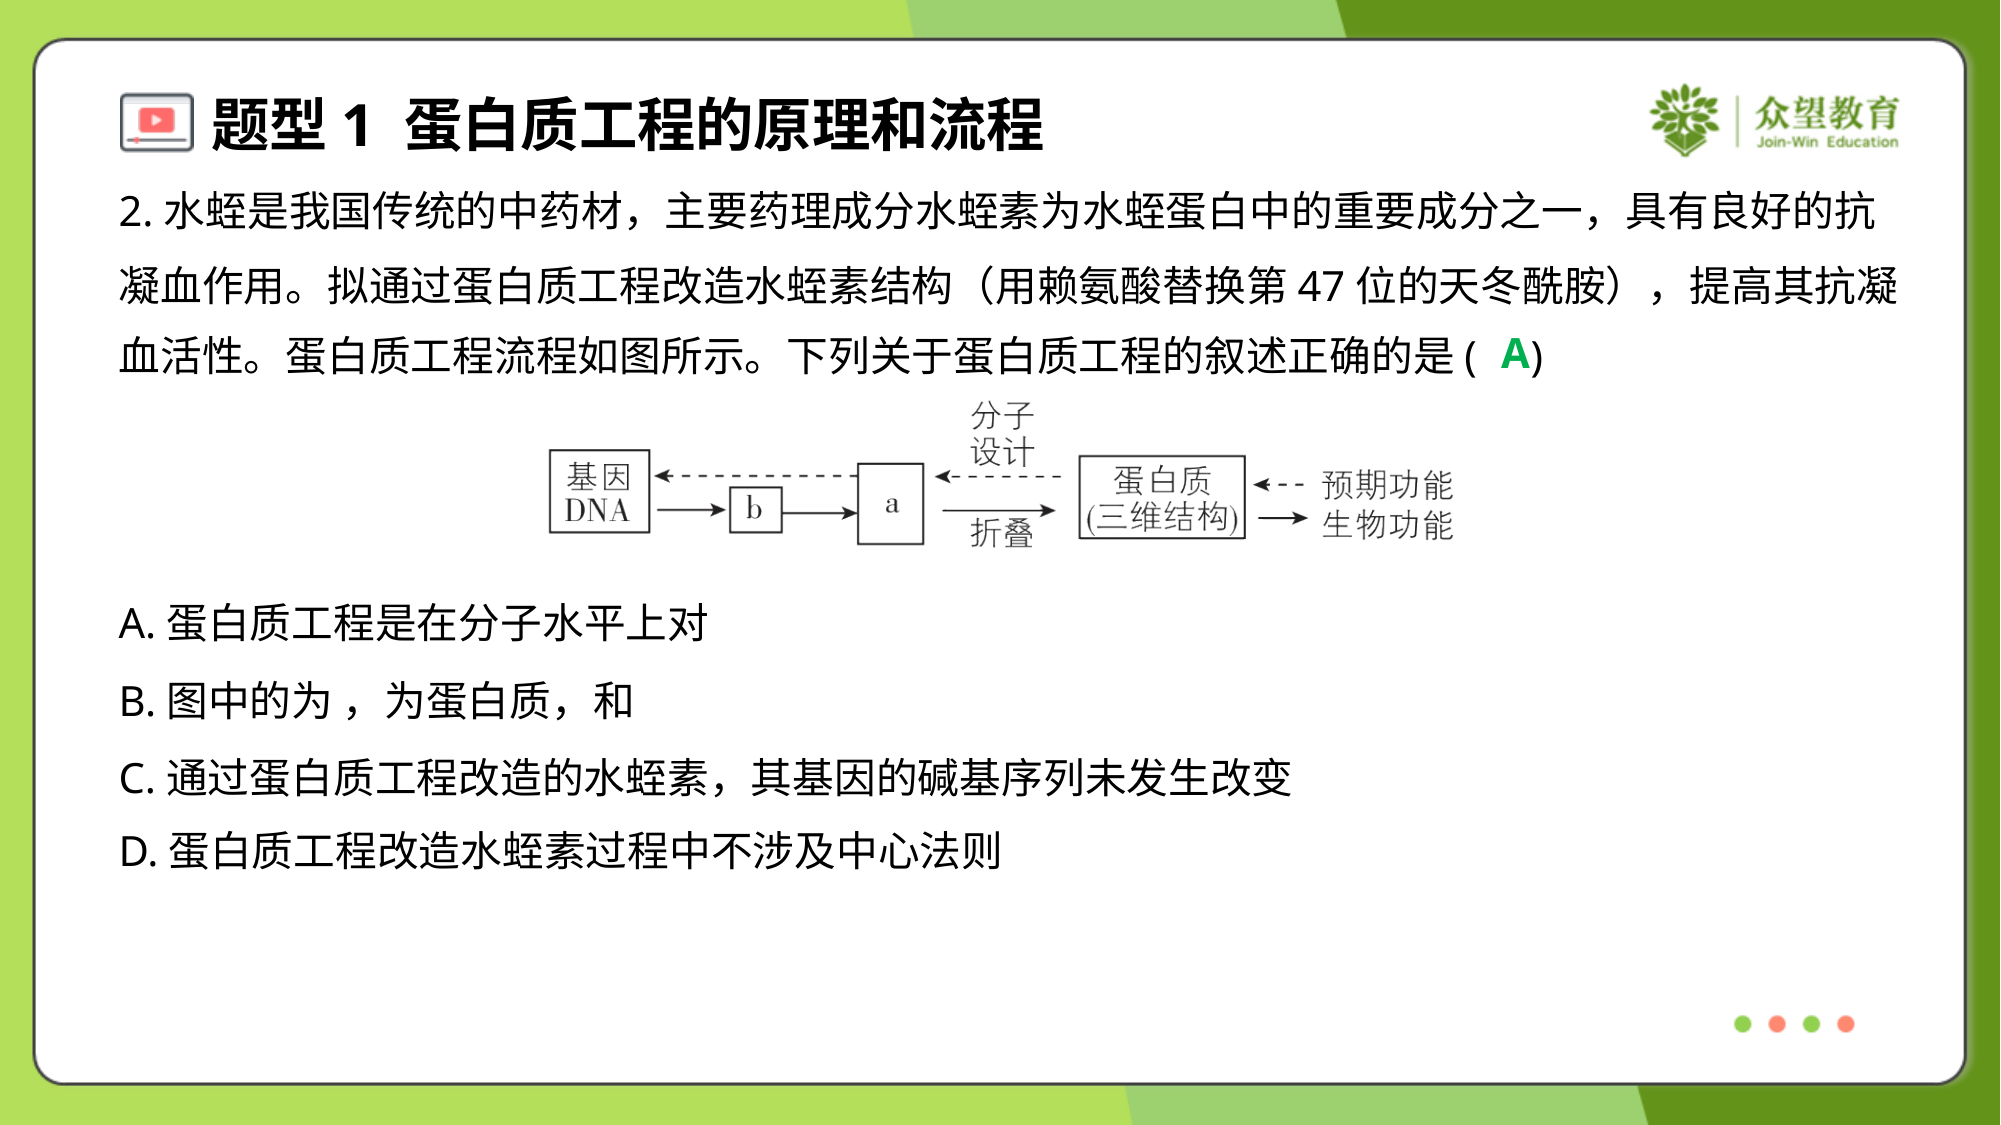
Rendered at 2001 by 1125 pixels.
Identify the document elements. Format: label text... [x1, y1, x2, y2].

text_box 2.水蛭是我国传统的中药材，主要药理成分水蛭素为水蛭蛋白中的重要成分之一，具有良好的抗 凝血作用。拟通过蛋白质工程改造水蛭素结构（用赖氨酸替换第47位的天冬酰胺），提高其抗凝 血活性。蛋白质工程流程如图所示。下列关于蛋白质工程的叙述正确的是( ) [118, 159, 1883, 373]
picture [0, 0, 2000, 1125]
text_box A [1484, 306, 1547, 371]
